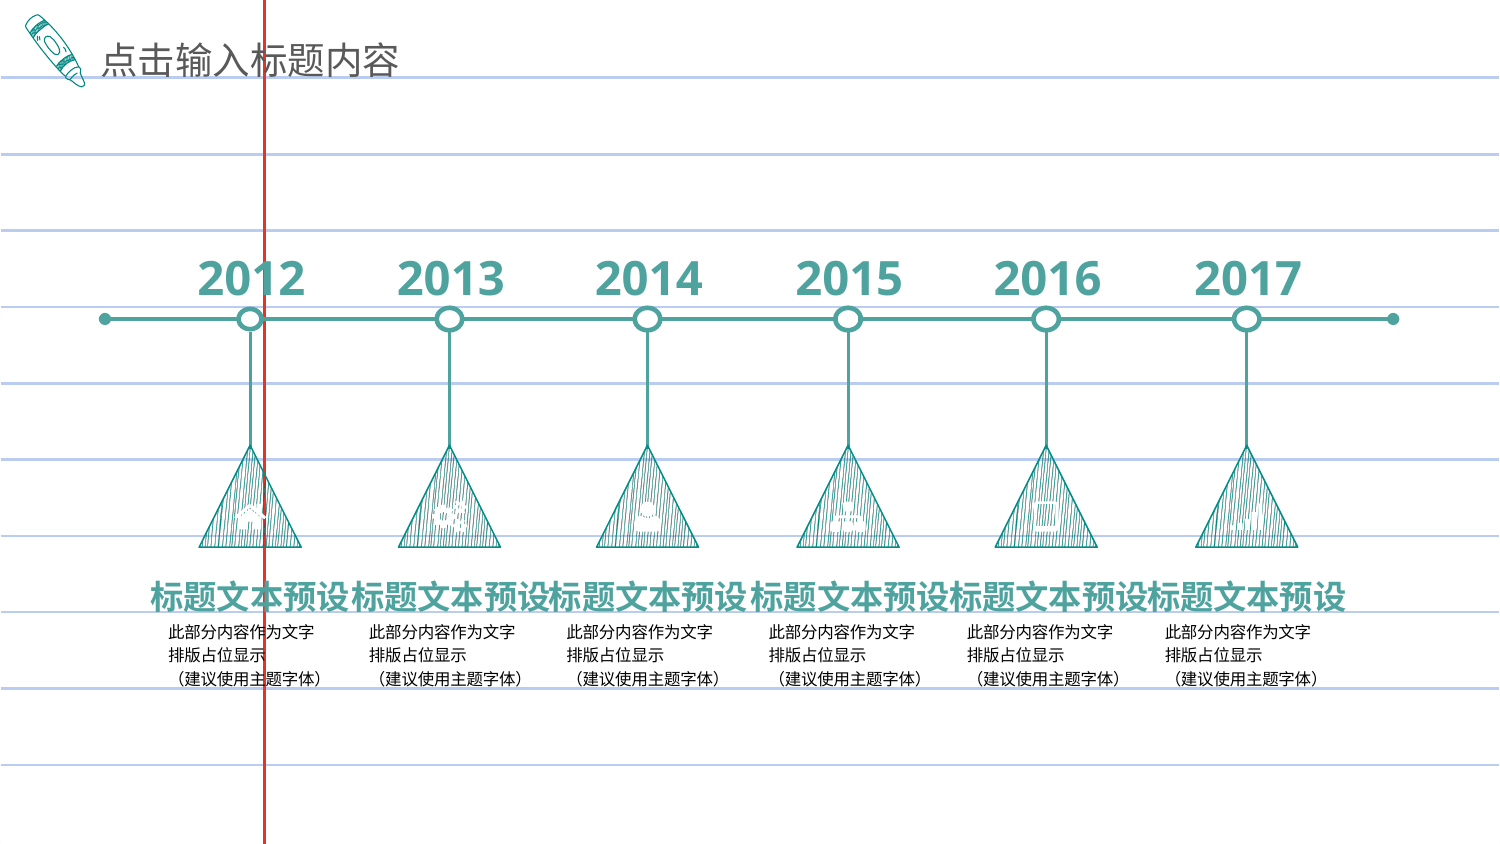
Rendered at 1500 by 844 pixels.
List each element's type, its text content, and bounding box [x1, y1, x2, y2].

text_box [198, 331, 1298, 548]
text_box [749, 574, 947, 690]
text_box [104, 307, 1394, 331]
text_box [182, 240, 1315, 314]
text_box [547, 574, 748, 690]
picture [33, 10, 76, 95]
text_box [948, 574, 1145, 690]
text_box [350, 574, 546, 690]
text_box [1146, 574, 1348, 690]
text_box 点击输入标题内容 [100, 28, 450, 91]
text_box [149, 574, 349, 690]
